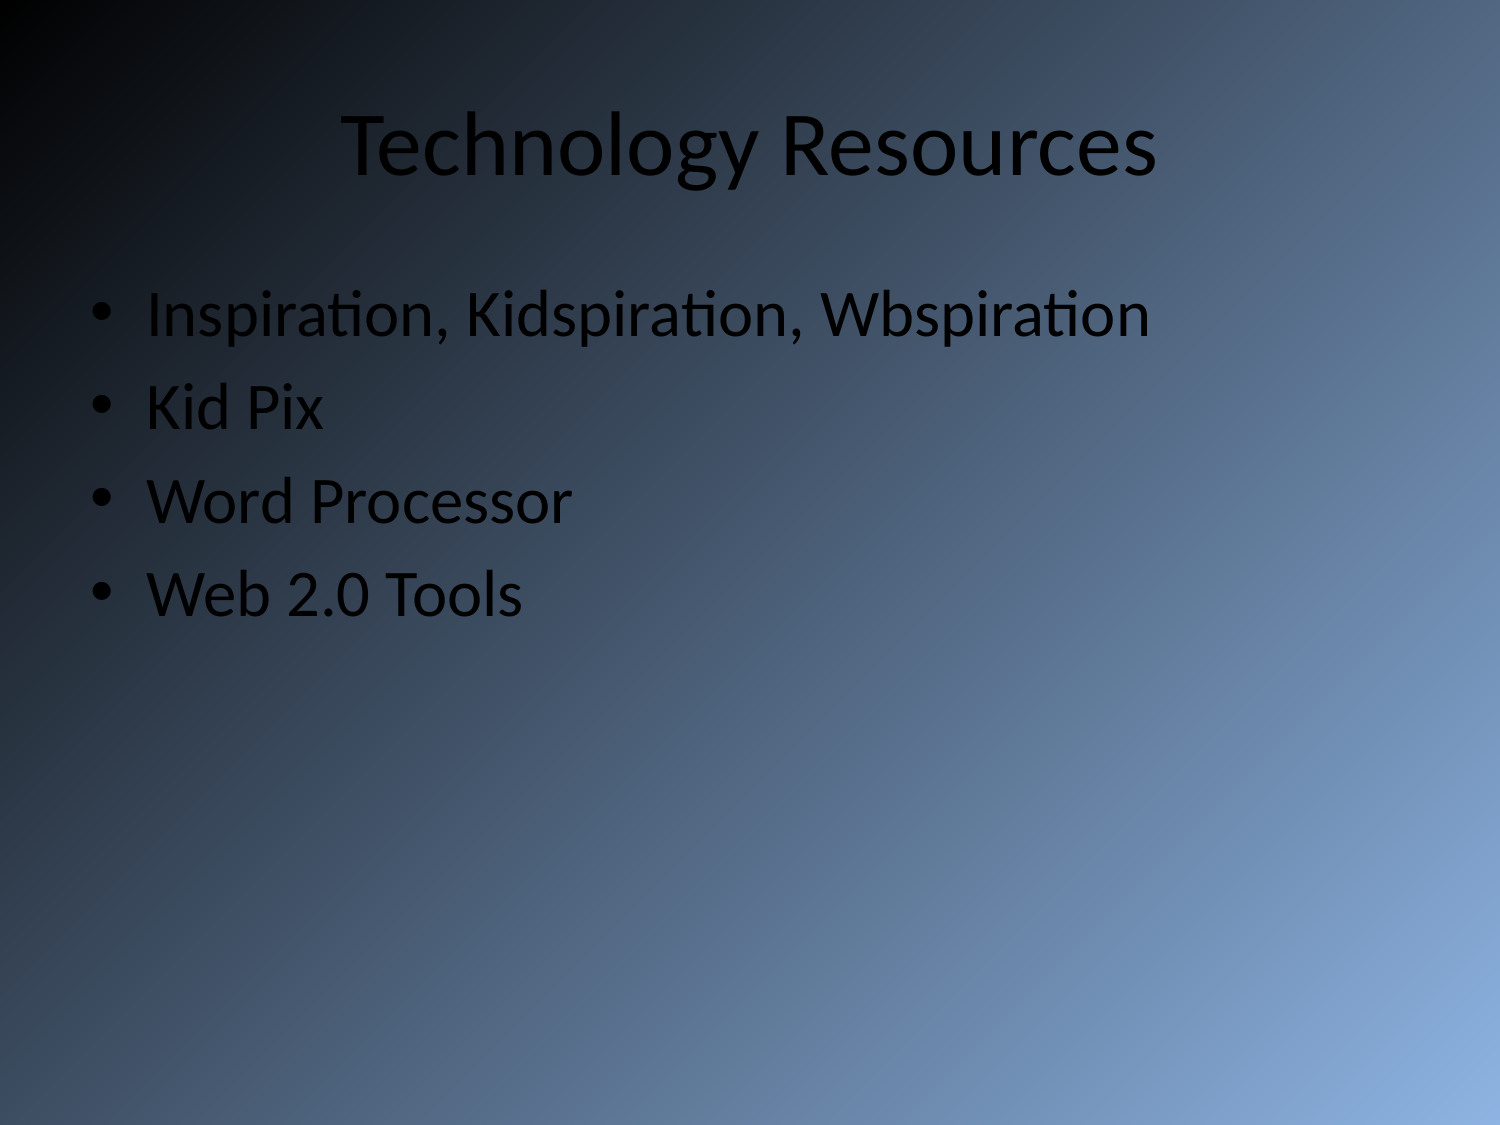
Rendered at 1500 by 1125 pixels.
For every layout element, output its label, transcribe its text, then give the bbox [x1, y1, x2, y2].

title Technology Resources [75, 45, 1425, 233]
list Inspiration, Kidspiration, Wbspiration Kid Pix Word Processor Web 2.0 Tools [75, 262, 1425, 750]
